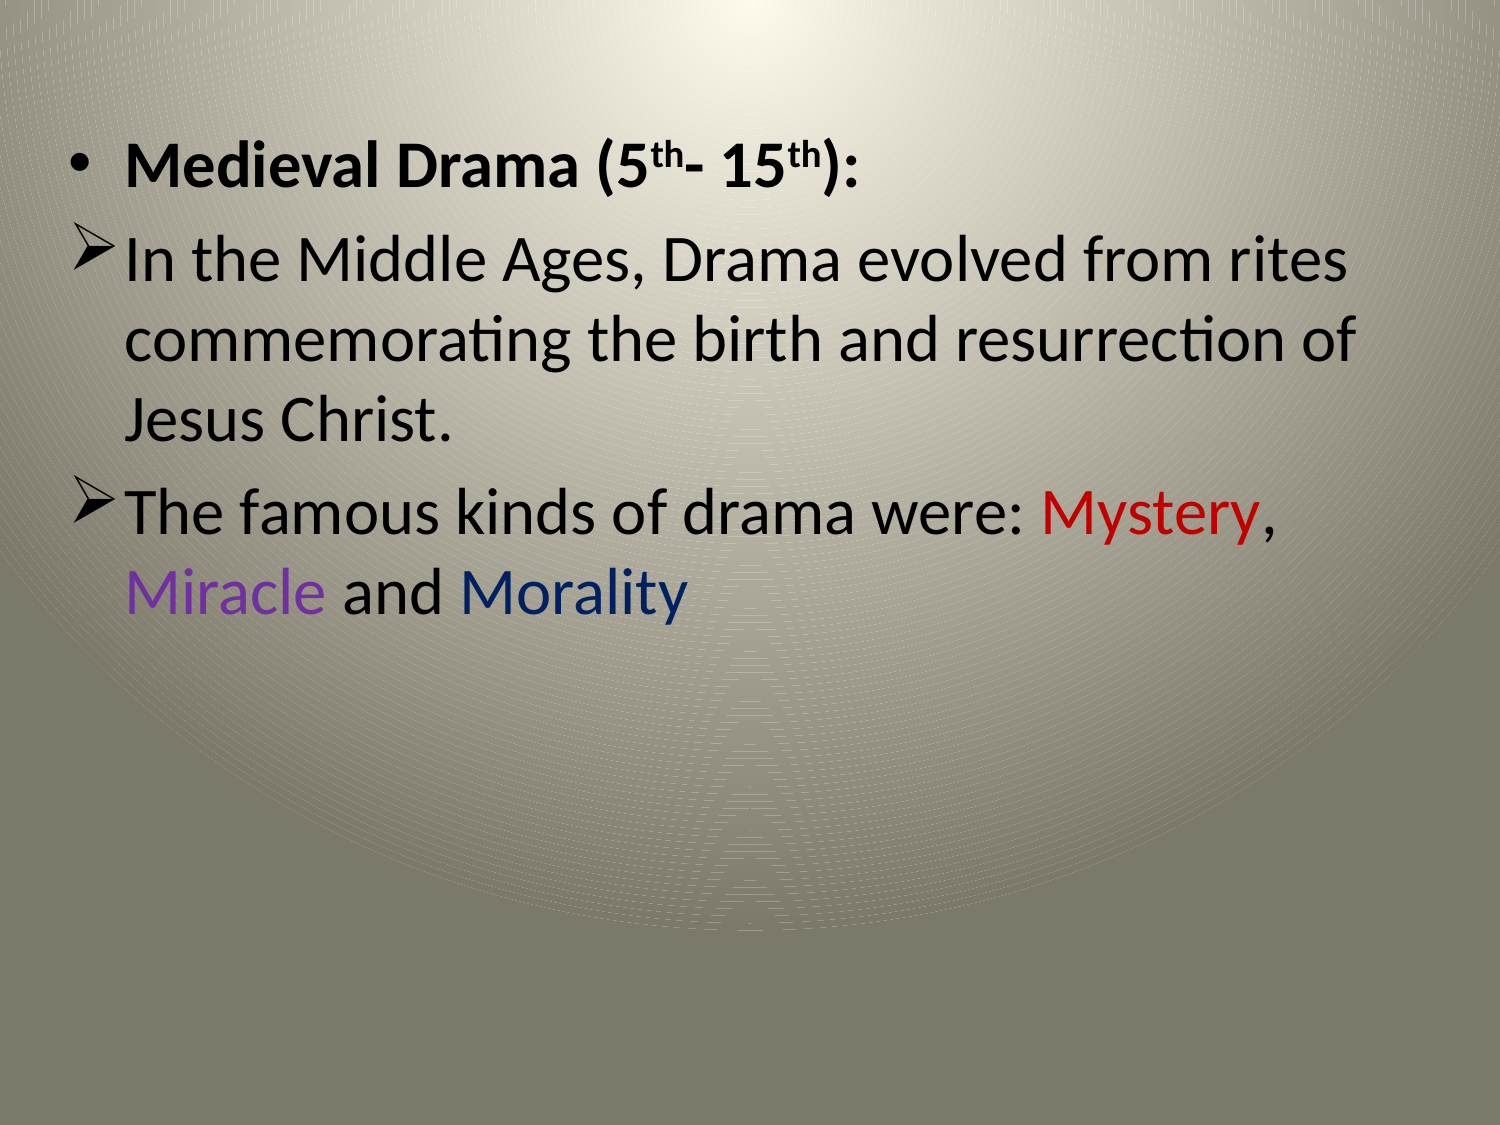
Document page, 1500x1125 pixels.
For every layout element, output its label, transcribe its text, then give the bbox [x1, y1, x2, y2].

list Medieval Drama (5th- 15th): In the Middle Ages, Drama evolved from rites commemorating the birth and resurrection of Jesus Christ. The famous kinds of drama were: Mystery, Miracle and Morality [53, 113, 1459, 1005]
